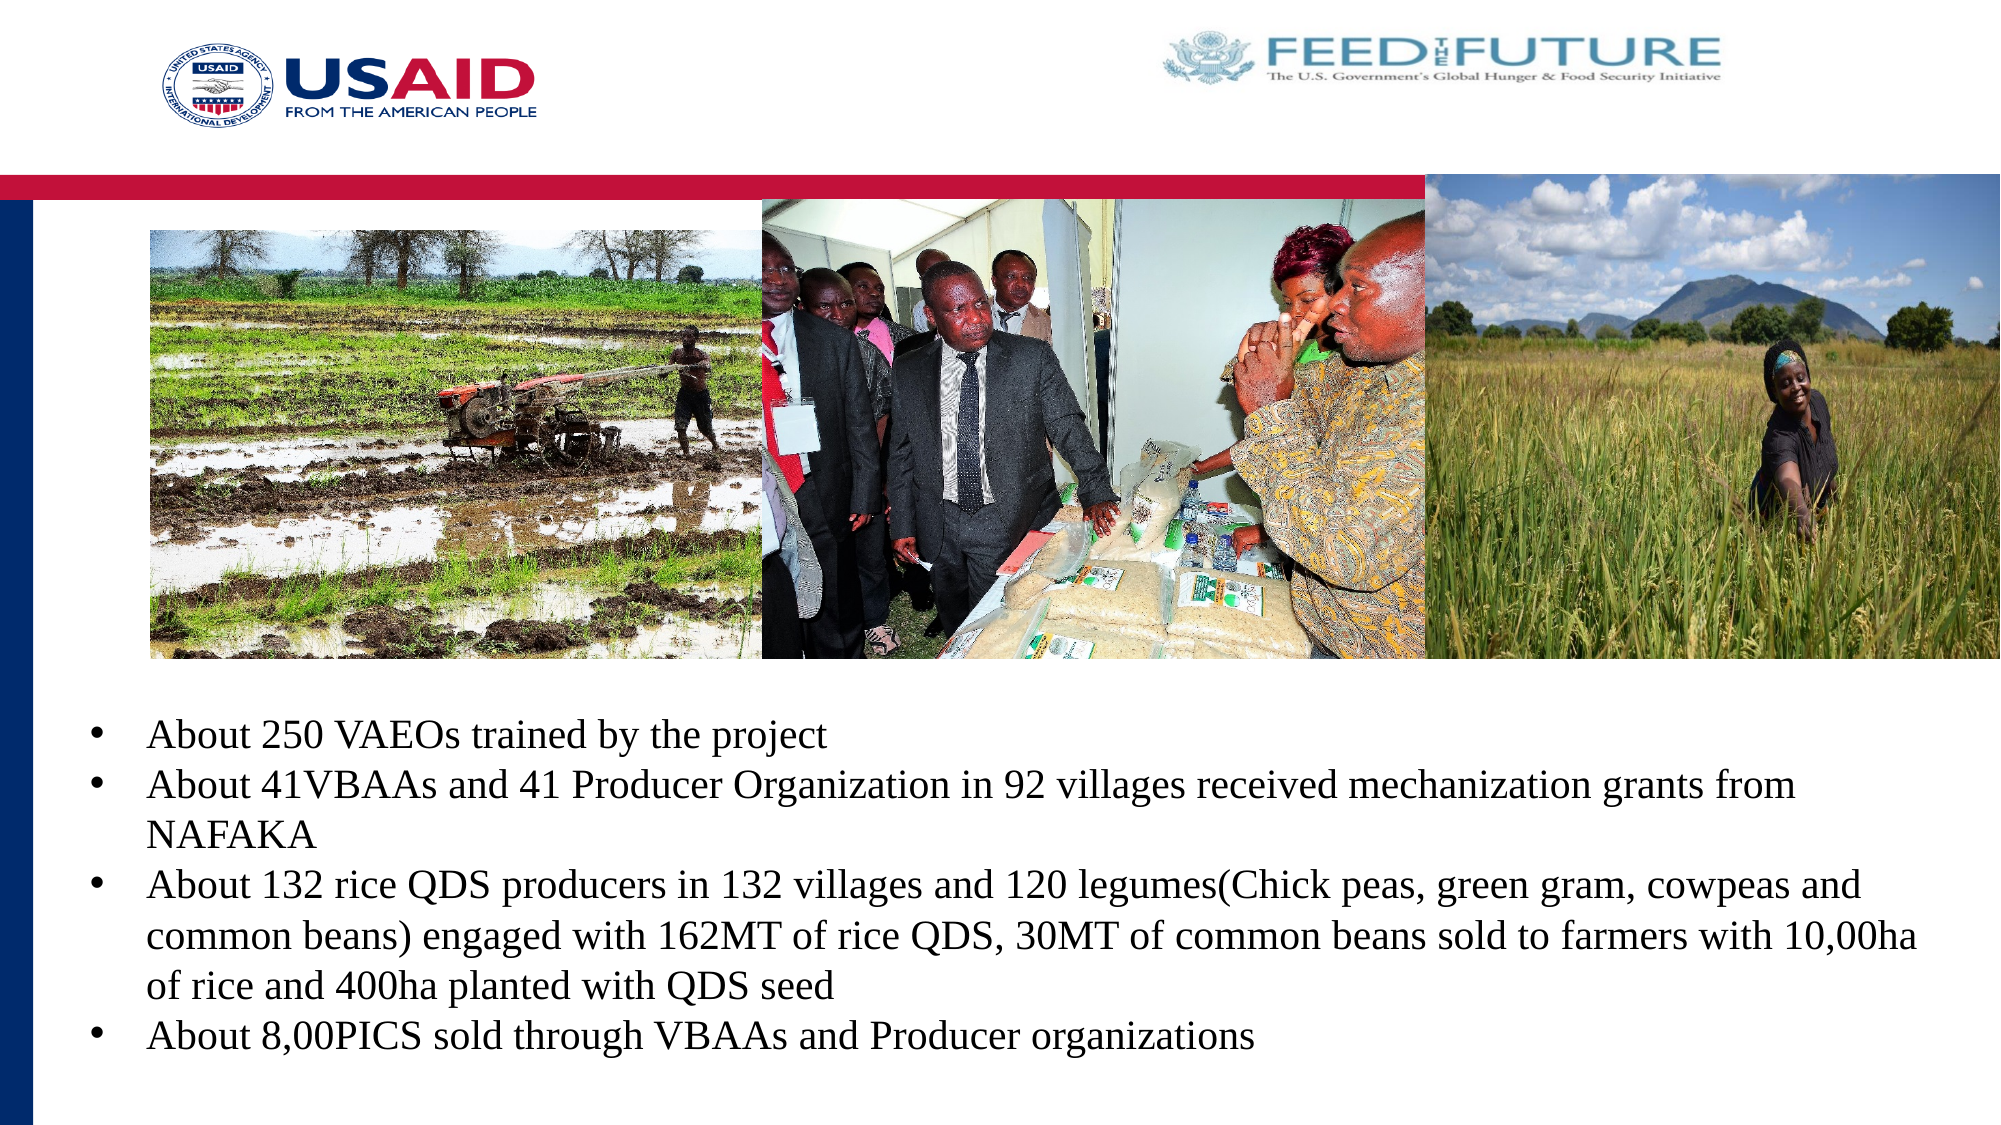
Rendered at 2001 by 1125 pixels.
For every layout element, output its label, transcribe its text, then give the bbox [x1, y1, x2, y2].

picture [149, 199, 1424, 660]
picture [1116, 11, 1837, 152]
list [1424, 174, 2000, 660]
text_box About 250 VAEOs trained by the project About 41VBAAs and 41 Producer Organization in 92 villages received mechanization grants from NAFAKA About 132 rice QDS producers in 132 villages and 120 legumes(Chick peas, green gram, cowpeas and common beans) engaged with 162MT of rice QDS, 30MT of common beans sold to farmers with 10,00ha of rice and 400ha planted with QDS seed About 8,00PICS sold through VBAAs and Producer organizations [74, 699, 1949, 1115]
picture [107, 17, 590, 158]
